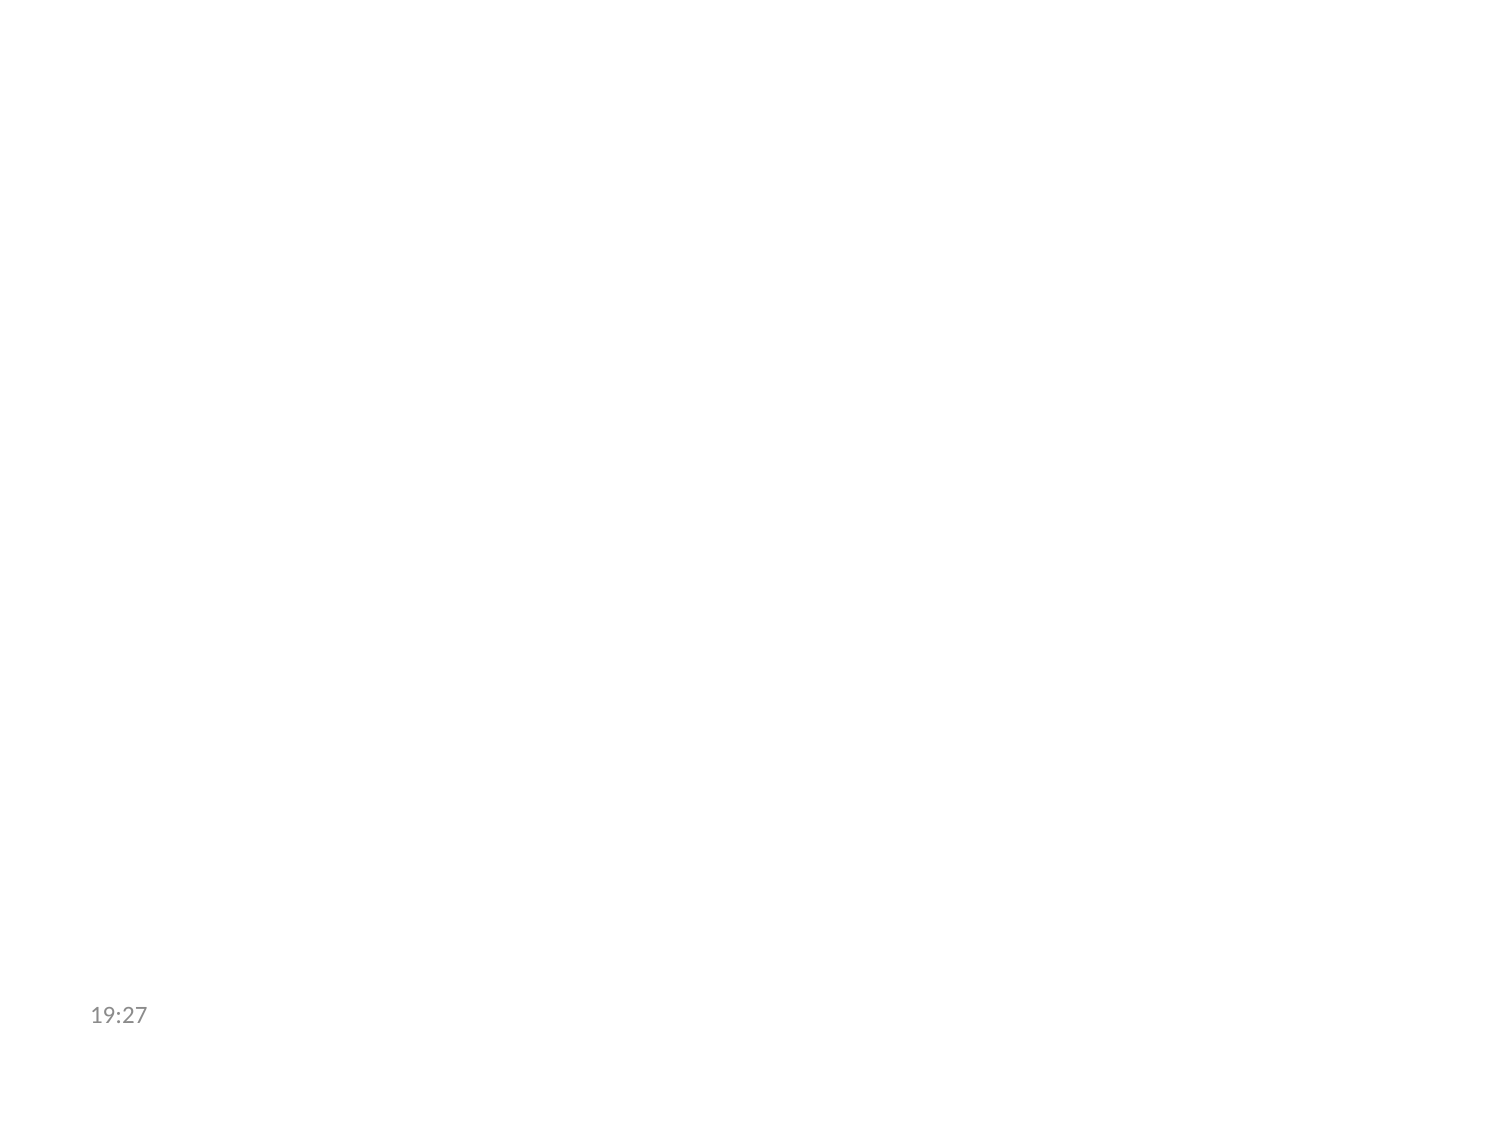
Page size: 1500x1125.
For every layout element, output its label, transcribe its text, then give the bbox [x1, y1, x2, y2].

text_box 15:35 [75, 983, 425, 1044]
